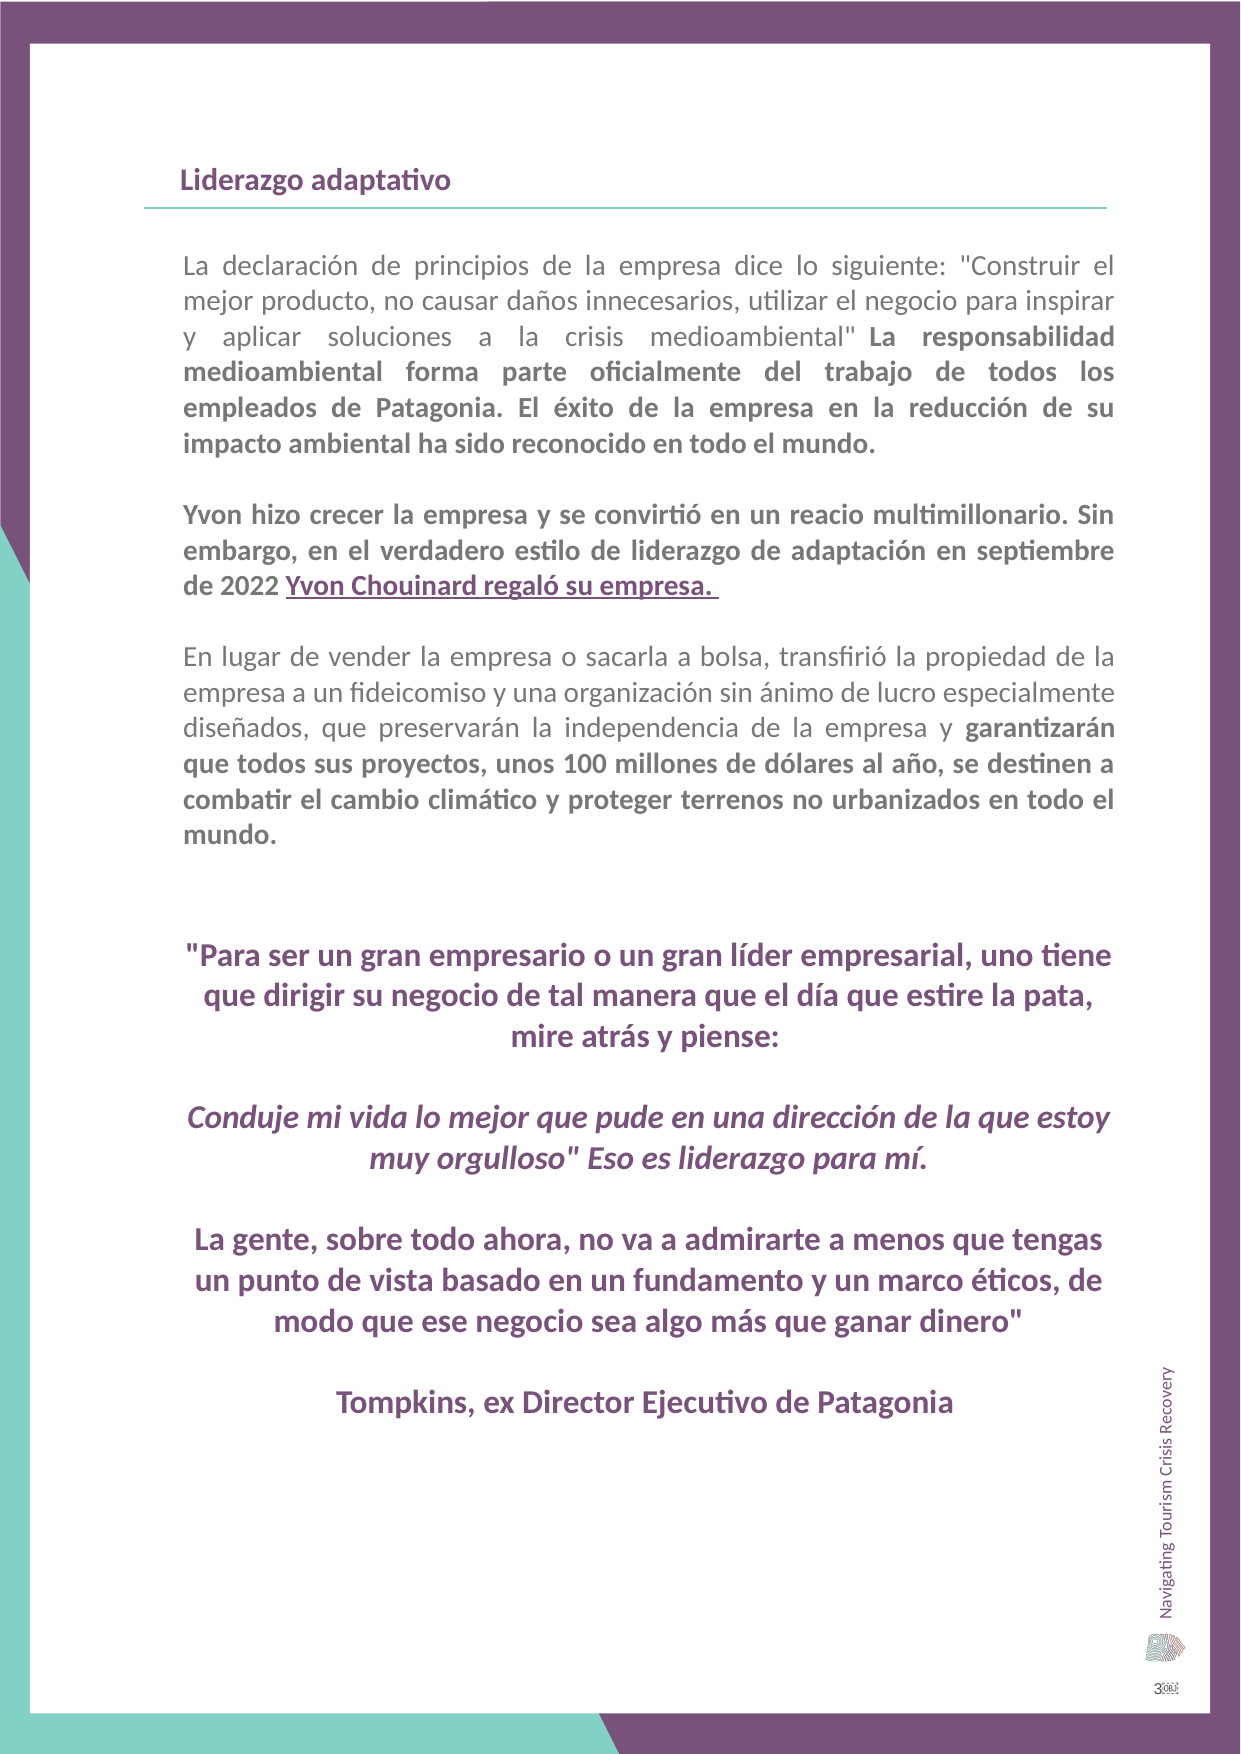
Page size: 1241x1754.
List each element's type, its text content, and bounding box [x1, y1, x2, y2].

list La declaración de principios de la empresa dice lo siguiente: "Construir el mejor producto, no causar daños innecesarios, utilizar el negocio para inspirar y aplicar soluciones a la crisis medioambiental" La responsabilidad medioambiental forma parte oficialmente del trabajo de todos los empleados de Patagonia. El éxito de la empresa en la reducción de su impacto ambiental ha sido reconocido en todo el mundo. Yvon hizo crecer la empresa y se convirtió en un reacio multimillonario. Sin embargo, en el verdadero estilo de liderazgo de adaptación en septiembre de 2022 Yvon Chouinard regaló su empresa. En lugar de vender la empresa o sacarla a bolsa, transfirió la propiedad de la empresa a un fideicomiso y una organización sin ánimo de lucro especialmente diseñados, que preservarán la independencia de la empresa y garantizarán que todos sus proyectos, unos 100 millones de dólares al año, se destinen a combatir el cambio climático y proteger terrenos no urbanizados en todo el mundo. "Para ser un gran empresario o un gran líder empresarial, uno tiene que dirigir su negocio de tal manera que el día que estire la pata, mire atrás y piense: Conduje mi vida lo mejor que pude en una dirección de la que estoy muy orgulloso" Eso es liderazgo para mí. La gente, sobre todo ahora, no va a admirarte a menos que tengas un punto de vista basado en un fundamento y un marco éticos, de modo que ese negocio sea algo más que ganar dinero" Tompkins, ex Director Ejecutivo de Patagonia [168, 237, 1131, 1645]
picture [1142, 1631, 1189, 1667]
list Liderazgo adaptativo [165, 147, 1128, 209]
